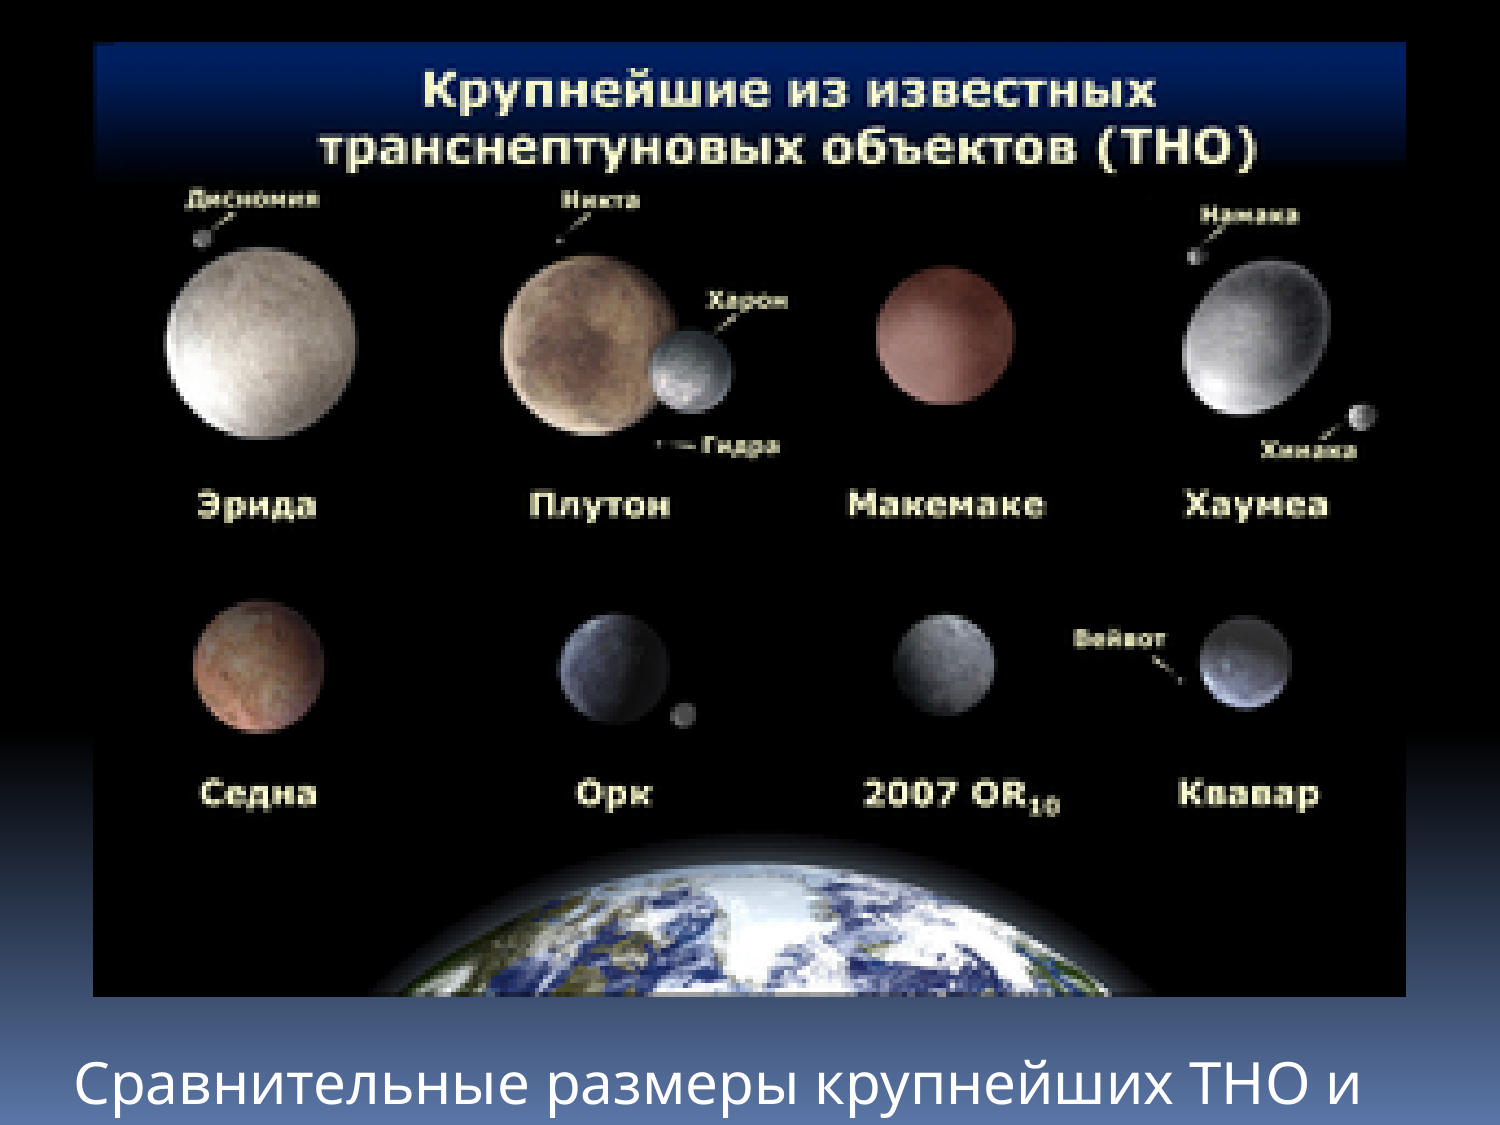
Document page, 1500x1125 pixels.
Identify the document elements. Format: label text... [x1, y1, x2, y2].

text_box Сравнительные размеры крупнейших ТНО и Земли. [58, 1039, 1442, 1125]
picture [93, 42, 1407, 997]
